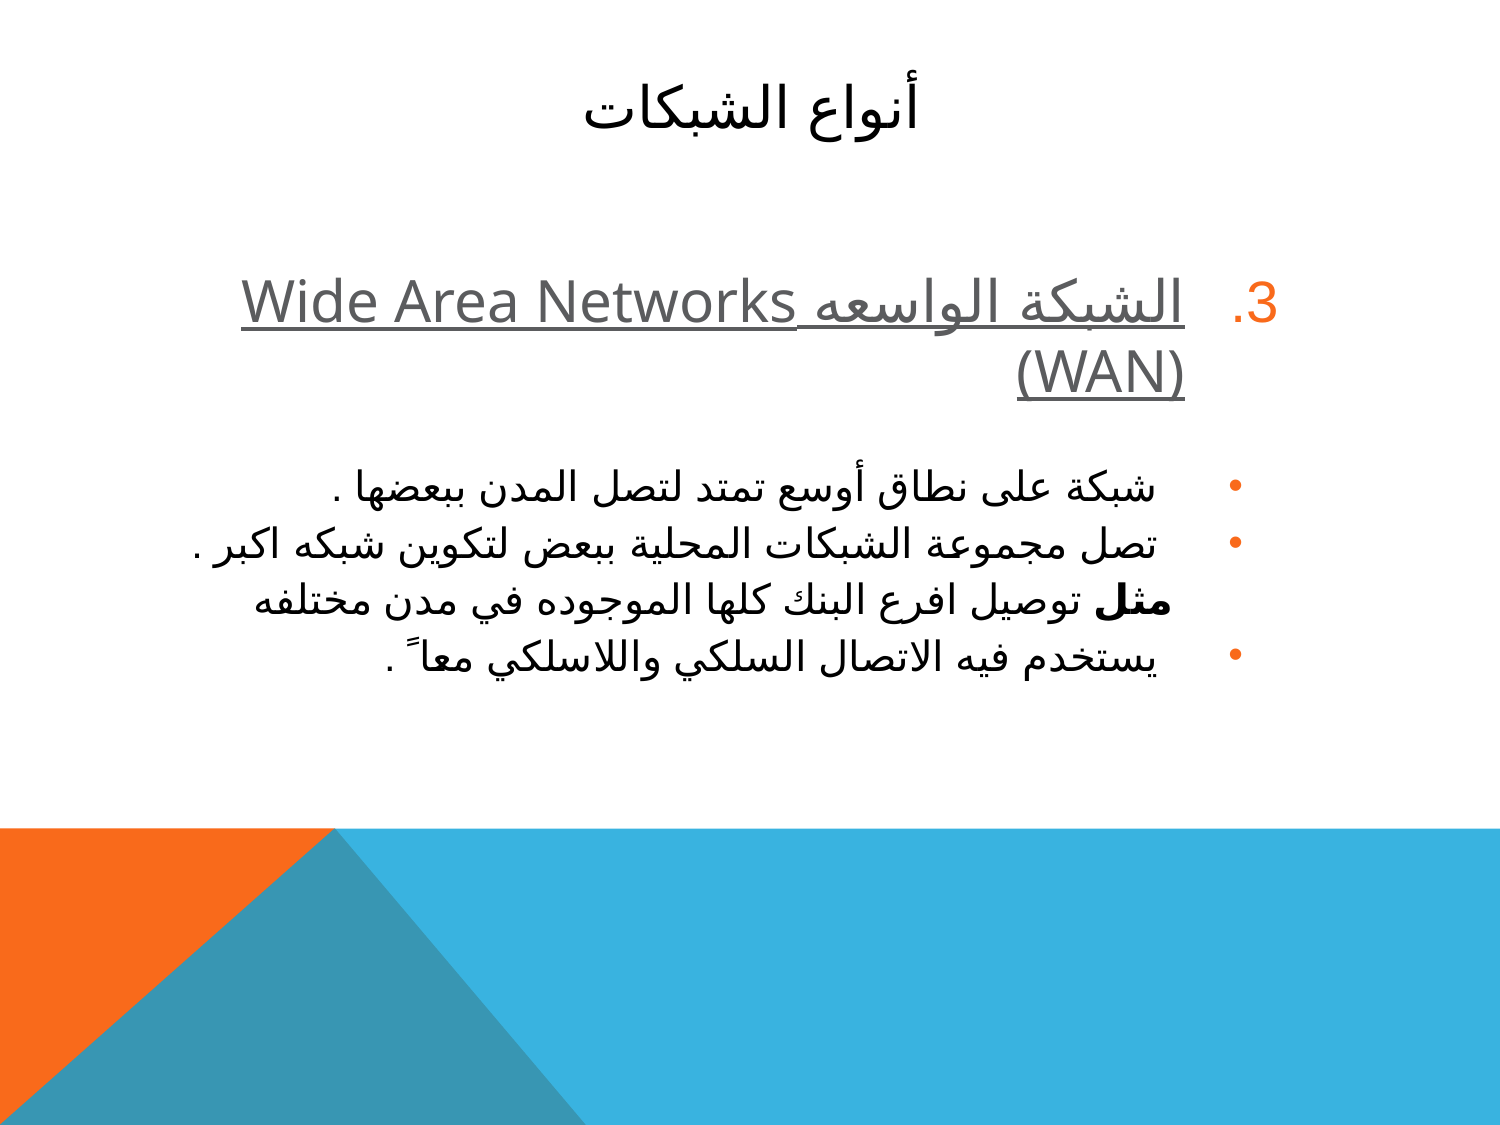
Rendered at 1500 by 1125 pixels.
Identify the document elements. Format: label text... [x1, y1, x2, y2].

list الشبكة الواسعه Wide Area Networks (WAN) شبكة على نطاق أوسع تمتد لتصل المدن ببعضها . تصل مجموعة الشبكات المحلية ببعض لتكوين شبكه اكبر . مثل توصيل افرع البنك كلها الموجوده في مدن مختلفه يستخدم فيه الاتصال السلكي واللاسلكي معا ً . [135, 180, 1369, 768]
title أنواع الشبكات [135, 60, 1369, 150]
